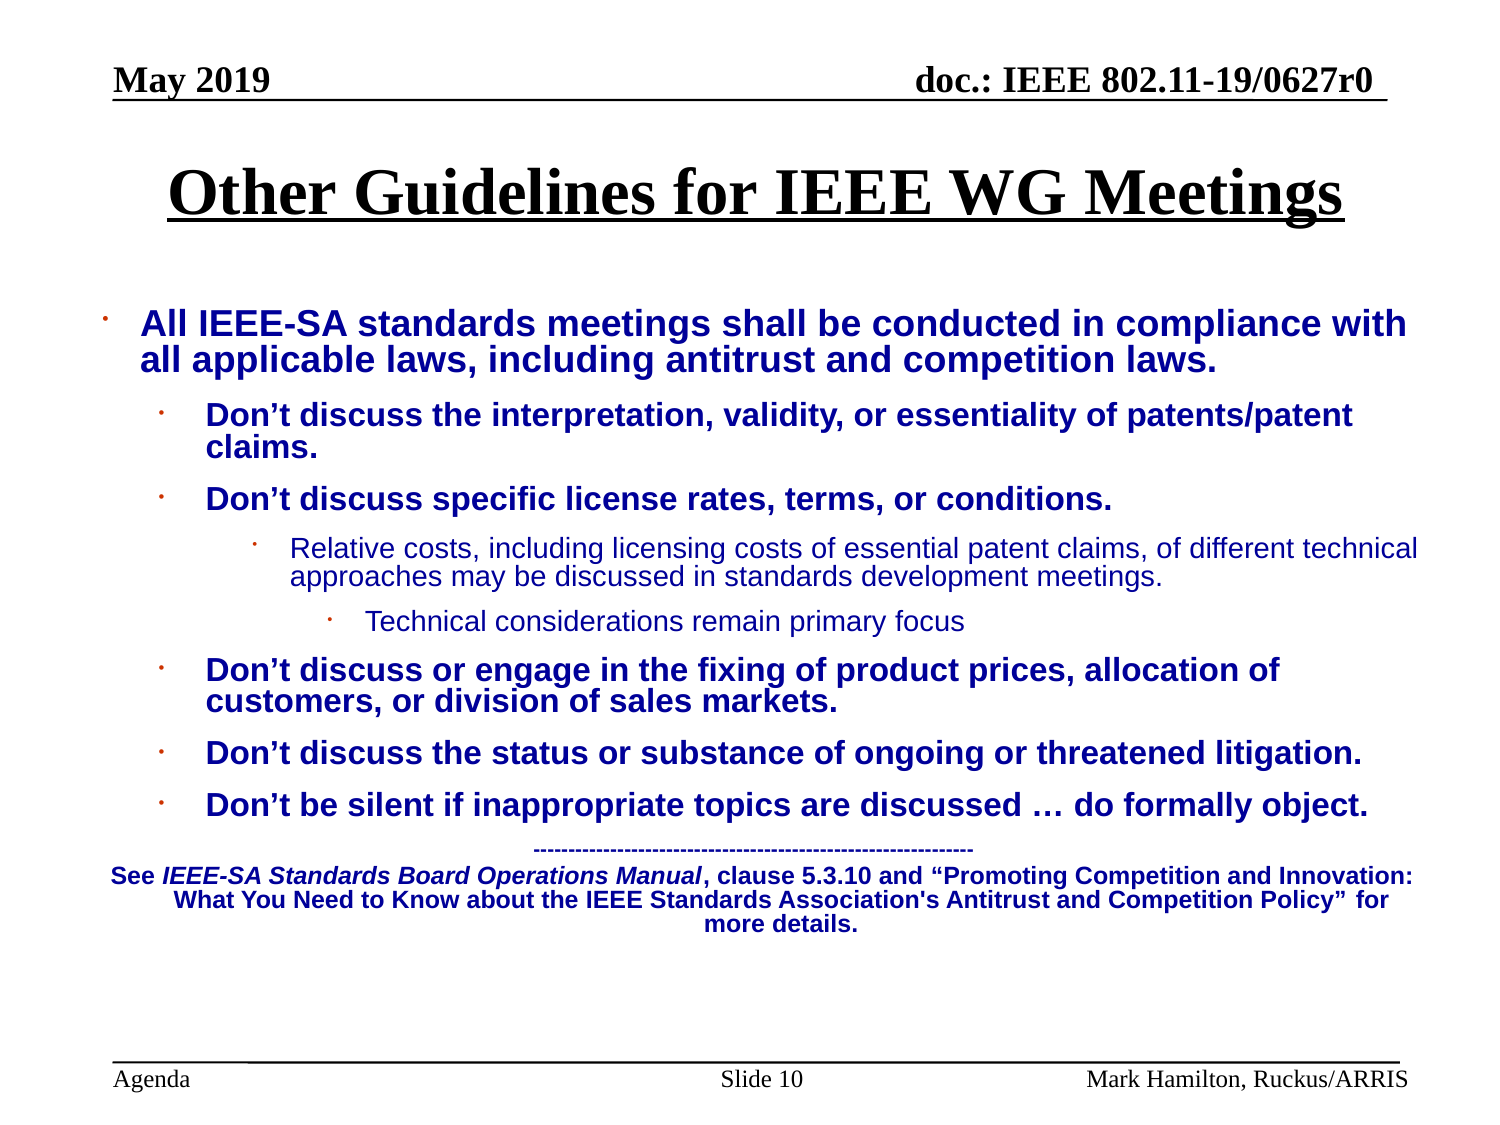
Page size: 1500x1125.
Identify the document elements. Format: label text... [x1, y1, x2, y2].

text_box [87, 37, 1438, 163]
text_box All IEEE-SA standards meetings shall be conducted in compliance with all applicable laws, including antitrust and competition laws. Don’t discuss the interpretation, validity, or essentiality of patents/patent claims. Don’t discuss specific license rates, terms, or conditions. Relative costs, including licensing costs of essential patent claims, of different technical approaches may be discussed in standards development meetings. Technical considerations remain primary focus Don’t discuss or engage in the fixing of product prices, allocation of customers, or division of sales markets. Don’t discuss the status or substance of ongoing or threatened litigation. Don’t be silent if inappropriate topics are discussed … do formally object. --------------------------------------------------------------- See IEEE-SA Standards Board Operations Manual, clause 5.3.10 and “Promoting Competition and Innovation: What You Need to Know about the IEEE Standards Association's Antitrust and Competition Policy” for more details. [87, 274, 1438, 1025]
title Other Guidelines for IEEE WG Meetings [62, 137, 1450, 238]
